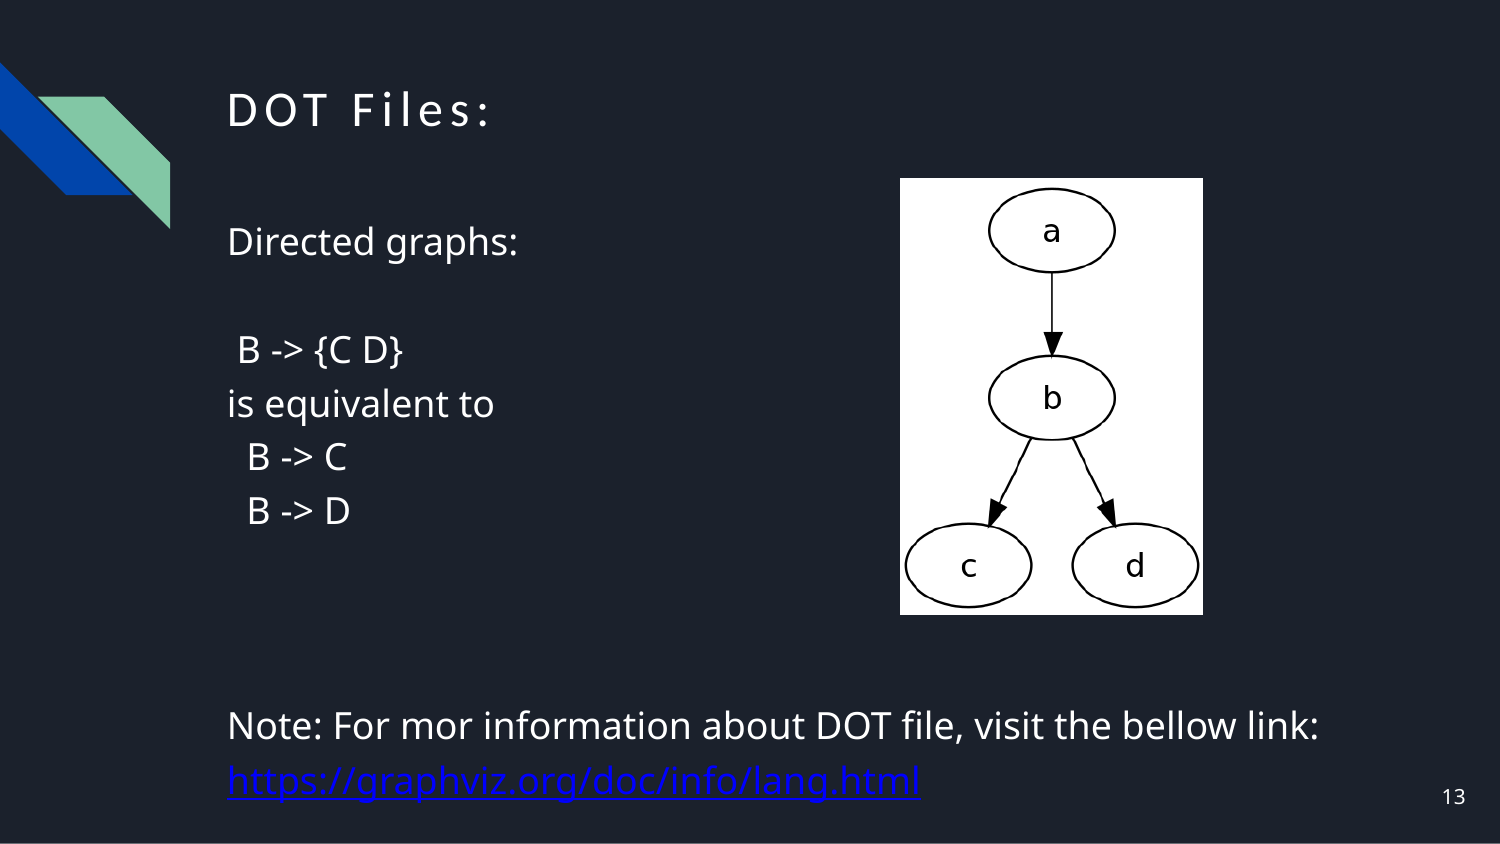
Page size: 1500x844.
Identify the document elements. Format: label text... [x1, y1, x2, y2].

picture [899, 178, 1204, 616]
title DOT Files: [224, 74, 781, 209]
text_box Directed graphs: B -> {C D} is equivalent to B -> C B -> D Note: For mor information about DOT file, visit the bellow link: https://graphviz.org/doc/info/lang.html [224, 209, 1363, 844]
slide_number 13 [1435, 782, 1473, 844]
